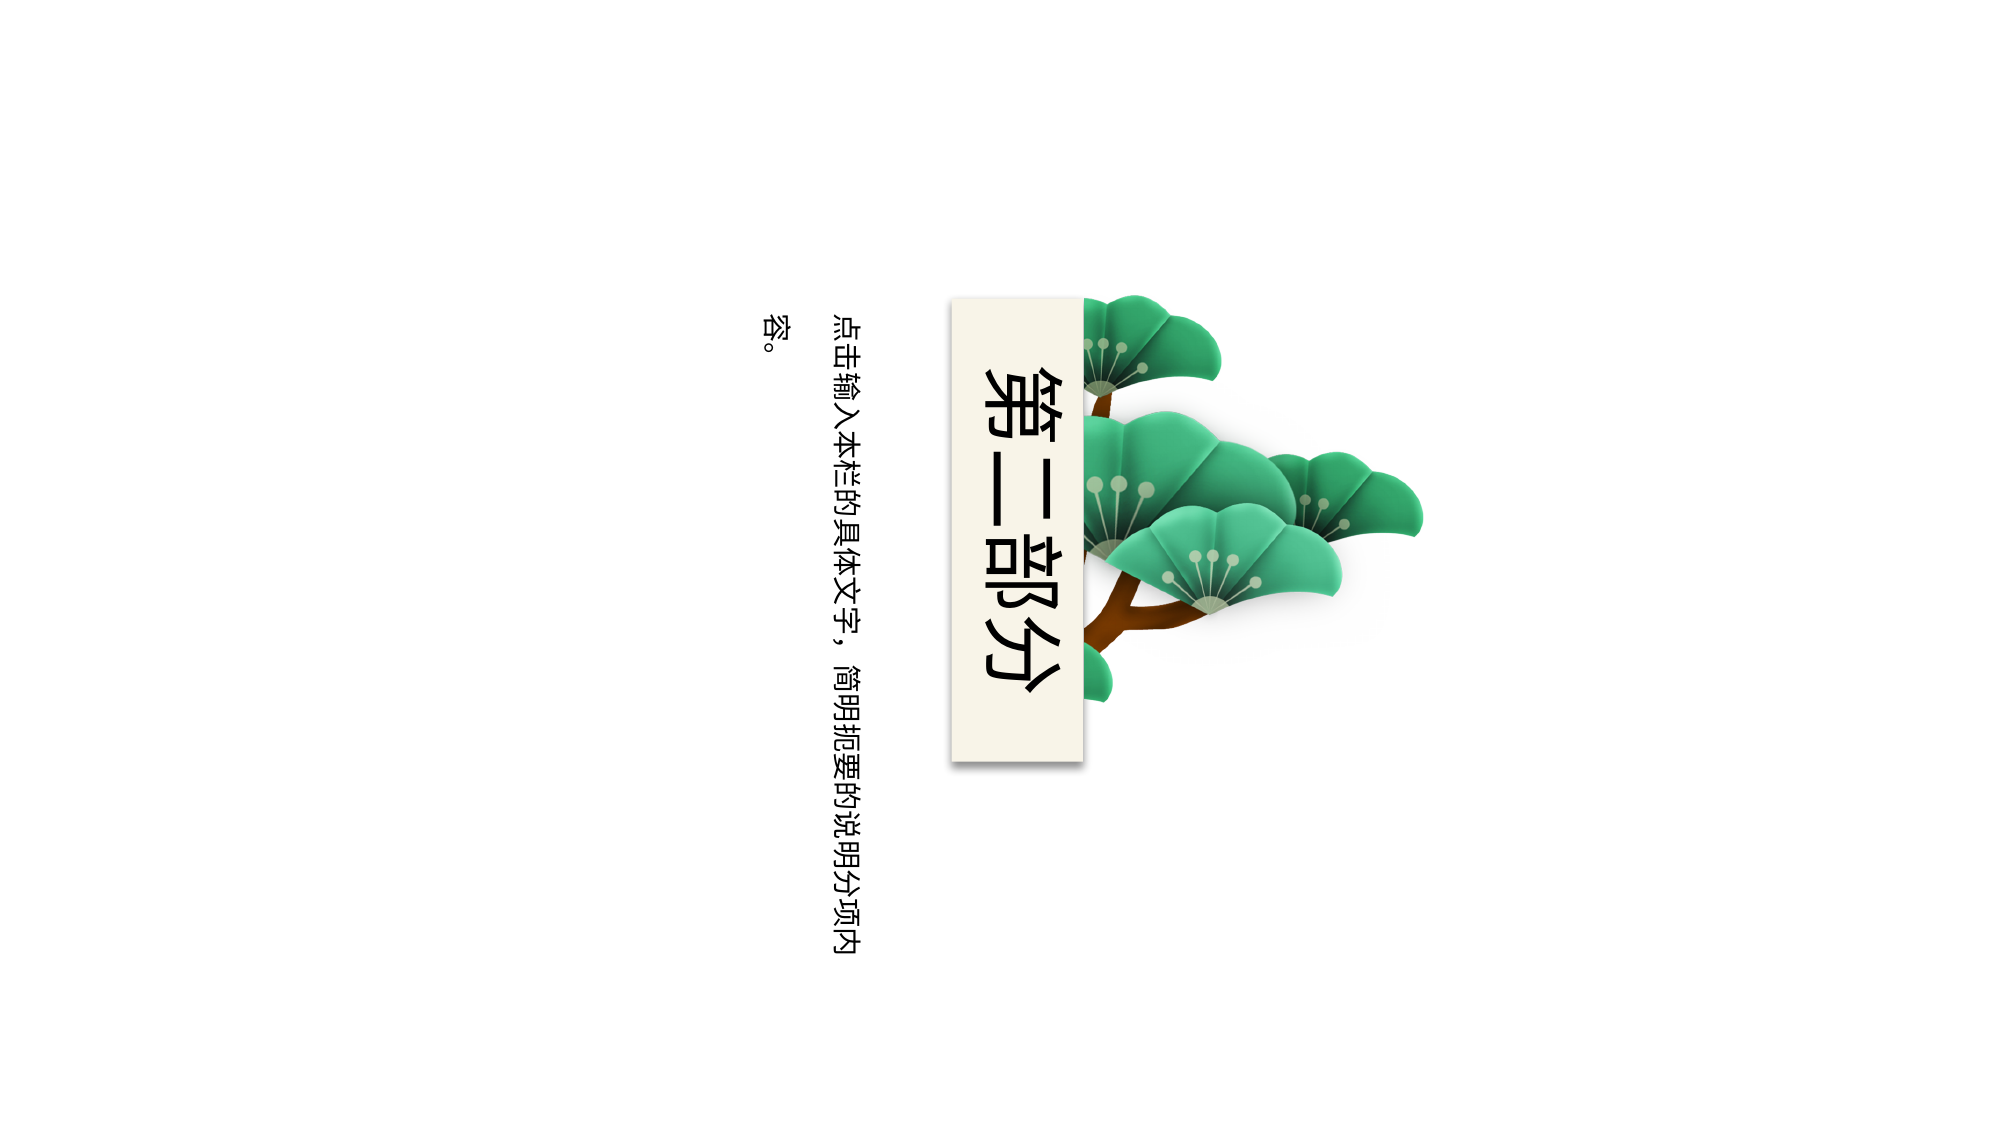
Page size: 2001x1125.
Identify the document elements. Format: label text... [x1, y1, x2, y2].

text_box 点击输入本栏的具体文字，简明扼要的说明分项内容。 [815, 298, 908, 991]
text_box 第二部分 [951, 298, 1083, 762]
picture [1082, 258, 1493, 737]
